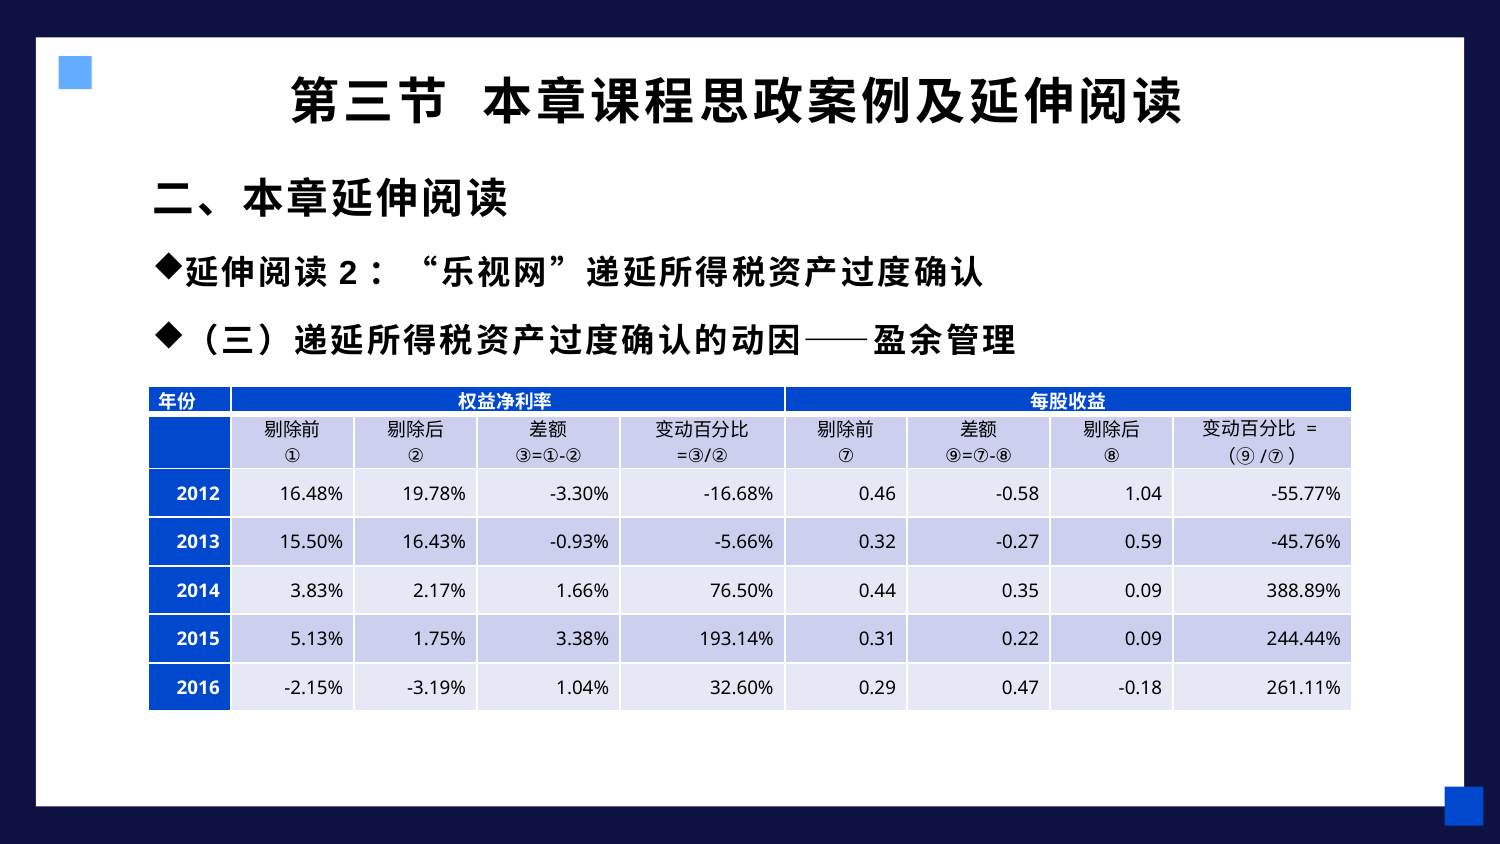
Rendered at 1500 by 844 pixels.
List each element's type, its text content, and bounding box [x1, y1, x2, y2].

table_cell 差额 ⑨=⑦-⑧ [908, 417, 1049, 468]
table_cell 0.22 [908, 615, 1049, 662]
table_cell 16.48% [232, 469, 353, 516]
table_cell -0.58 [908, 469, 1049, 516]
table_cell 剔除前 ⑦ [786, 417, 906, 468]
table_cell 244.44% [1174, 615, 1351, 662]
table_cell 19.78% [355, 469, 476, 516]
table_cell 剔除前 ① [232, 417, 353, 468]
table_cell 388.89% [1174, 567, 1351, 613]
table_cell [149, 417, 230, 468]
table_cell 1.75% [355, 615, 476, 662]
table_cell 1.04% [478, 664, 619, 710]
table_cell 0.59 [1051, 518, 1172, 565]
title 第三节 本章课程思政案例及延伸阅读 [141, 48, 1327, 138]
table_cell -0.27 [908, 518, 1049, 565]
table_cell 0.09 [1051, 567, 1172, 613]
table_cell -55.77% [1174, 469, 1351, 516]
table_cell -16.68% [621, 469, 784, 516]
table_cell 76.50% [621, 567, 784, 613]
table_cell -2.15% [232, 664, 353, 710]
table_cell 0.32 [786, 518, 906, 565]
table_cell 剔除后 ② [355, 417, 476, 468]
table_header 年份 [149, 387, 230, 411]
table_cell 3.83% [232, 567, 353, 613]
table_cell 0.09 [1051, 615, 1172, 662]
table_cell 2014 [149, 567, 230, 613]
table_cell 0.31 [786, 615, 906, 662]
table_cell 变动百分比 =③/② [621, 417, 784, 468]
table_cell 16.43% [355, 518, 476, 565]
table_cell 32.60% [621, 664, 784, 710]
list 二、本章延伸阅读 延伸阅读2：“乐视网”递延所得税资产过度确认 （三）递延所得税资产过度确认的动因——盈余管理 [135, 161, 1353, 586]
table_cell 差额 ③=①-② [478, 417, 619, 468]
table_cell 2.17% [355, 567, 476, 613]
table_cell 0.47 [908, 664, 1049, 710]
table_cell -3.19% [355, 664, 476, 710]
table_cell -5.66% [621, 518, 784, 565]
table_cell 2016 [149, 664, 230, 710]
table_cell 0.29 [786, 664, 906, 710]
table_header 每股收益 [786, 387, 1351, 411]
table_cell -45.76% [1174, 518, 1351, 565]
table_cell 2012 [149, 469, 230, 516]
table_cell 193.14% [621, 615, 784, 662]
table_cell 0.44 [786, 567, 906, 613]
table_cell -0.18 [1051, 664, 1172, 710]
table_cell 剔除后 ⑧ [1051, 417, 1172, 468]
table_cell 2013 [149, 518, 230, 565]
table_cell 261.11% [1174, 664, 1351, 710]
table_cell 变动百分比 =（⑨/⑦） [1174, 417, 1351, 468]
table_cell 1.66% [478, 567, 619, 613]
table_header 权益净利率 [232, 387, 784, 411]
table_cell 0.35 [908, 567, 1049, 613]
table_cell 1.04 [1051, 469, 1172, 516]
table_cell 2015 [149, 615, 230, 662]
table_cell 5.13% [232, 615, 353, 662]
table_cell 3.38% [478, 615, 619, 662]
table_cell 0.46 [786, 469, 906, 516]
table_cell 15.50% [232, 518, 353, 565]
table_cell -0.93% [478, 518, 619, 565]
table_cell -3.30% [478, 469, 619, 516]
